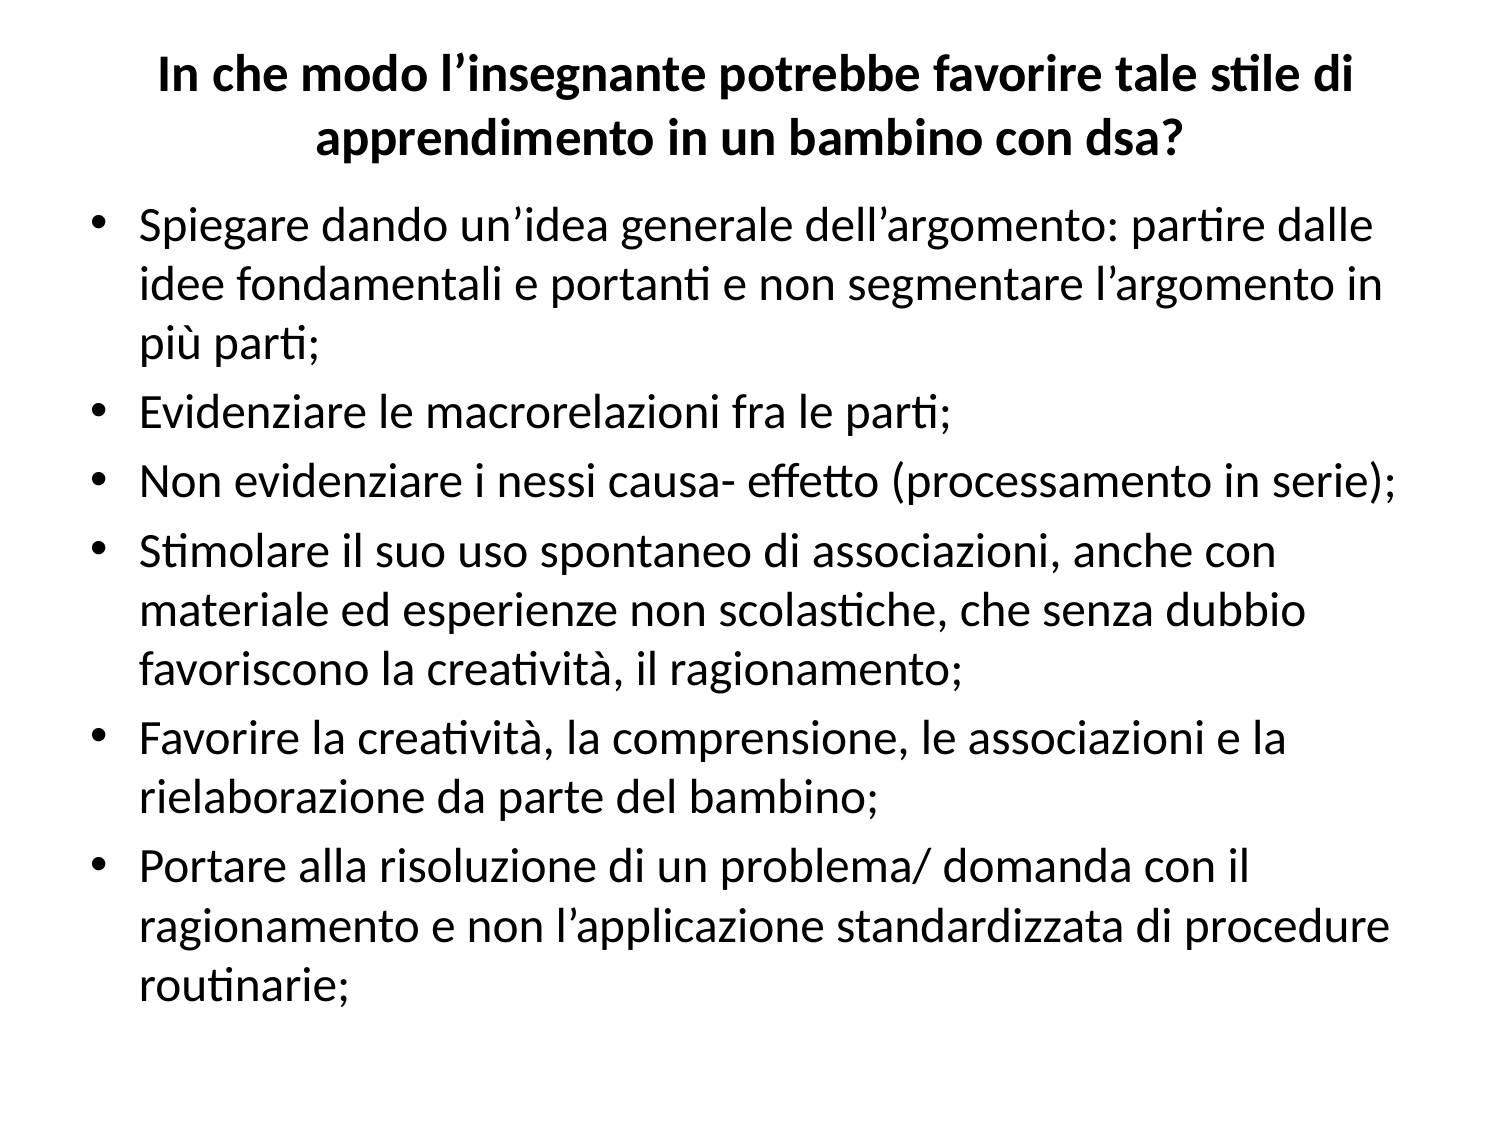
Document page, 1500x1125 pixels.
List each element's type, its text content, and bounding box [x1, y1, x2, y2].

title In che modo l’insegnante potrebbe favorire tale stile di apprendimento in un bambino con dsa? [88, 30, 1425, 184]
list Spiegare dando un’idea generale dell’argomento: partire dalle idee fondamentali e portanti e non segmentare l’argomento in più parti; Evidenziare le macrorelazioni fra le parti; Non evidenziare i nessi causa- effetto (processamento in serie); Stimolare il suo uso spontaneo di associazioni, anche con materiale ed esperienze non scolastiche, che senza dubbio favoriscono la creatività, il ragionamento; Favorire la creatività, la comprensione, le associazioni e la rielaborazione da parte del bambino; Portare alla risoluzione di un problema/ domanda con il ragionamento e non l’applicazione standardizzata di procedure routinarie; [75, 184, 1425, 1083]
